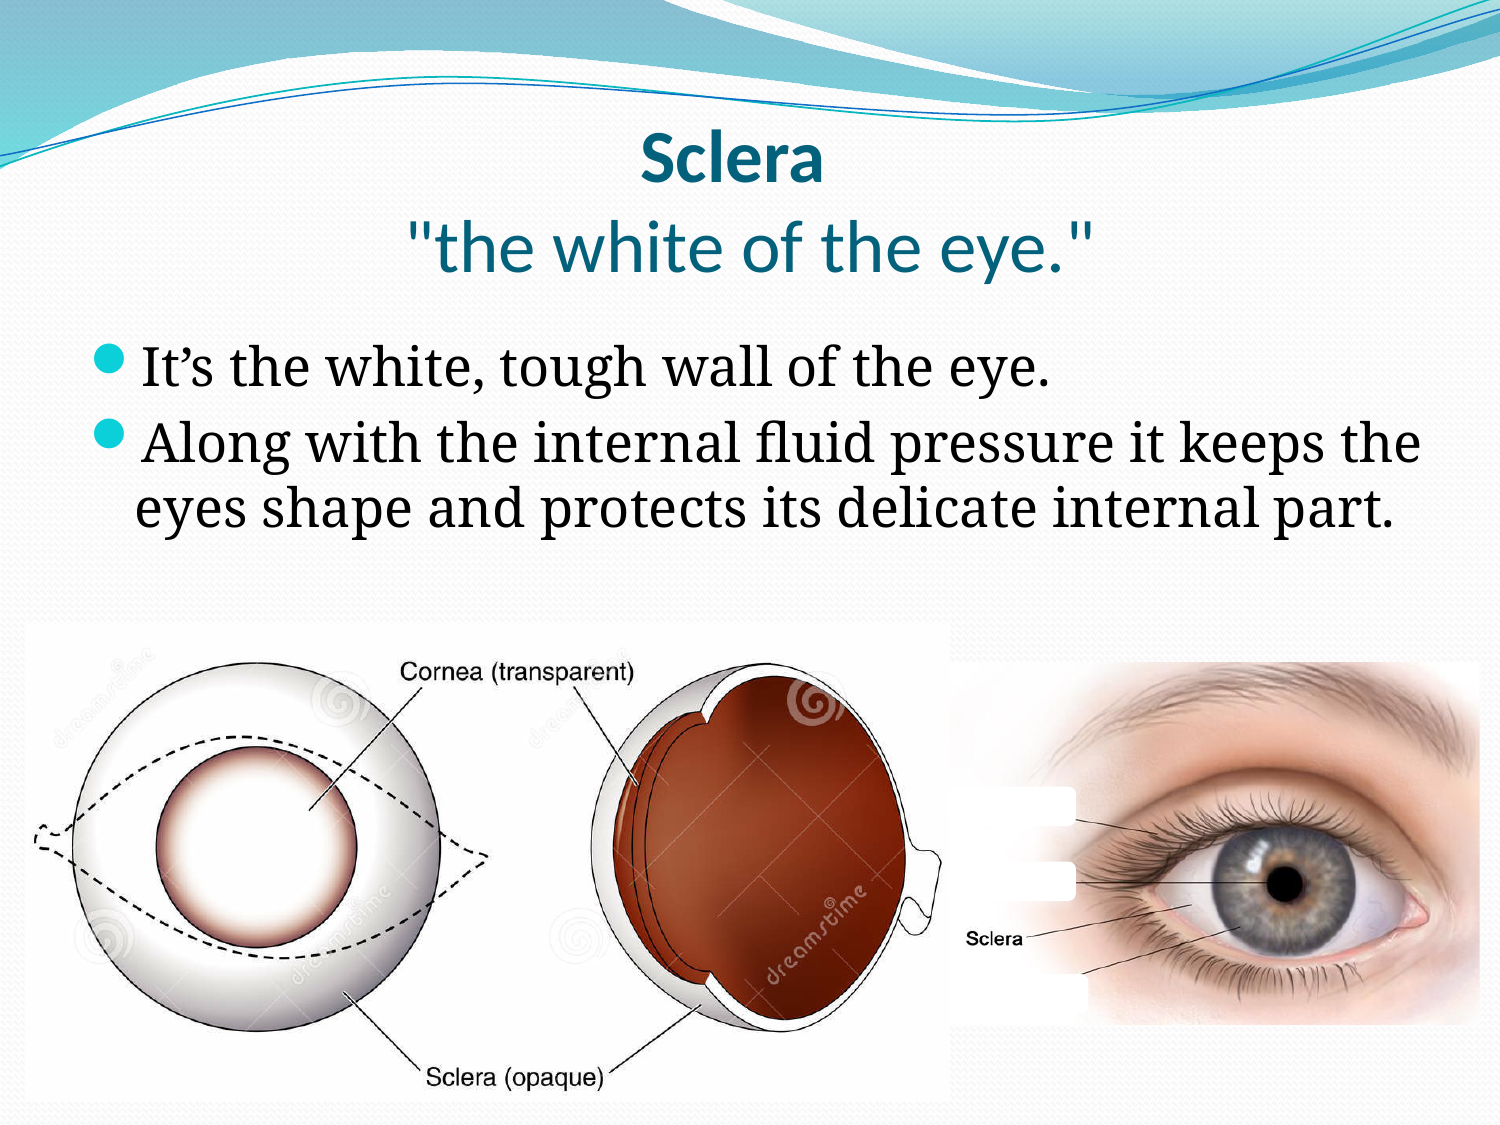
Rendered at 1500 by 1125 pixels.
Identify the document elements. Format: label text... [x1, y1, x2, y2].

title Sclera "the white of the eye." [75, 99, 1425, 288]
list It’s the white, tough wall of the eye. Along with the internal fluid pressure it keeps the eyes shape and protects its delicate internal part. [75, 324, 1450, 608]
picture [24, 624, 1481, 1103]
